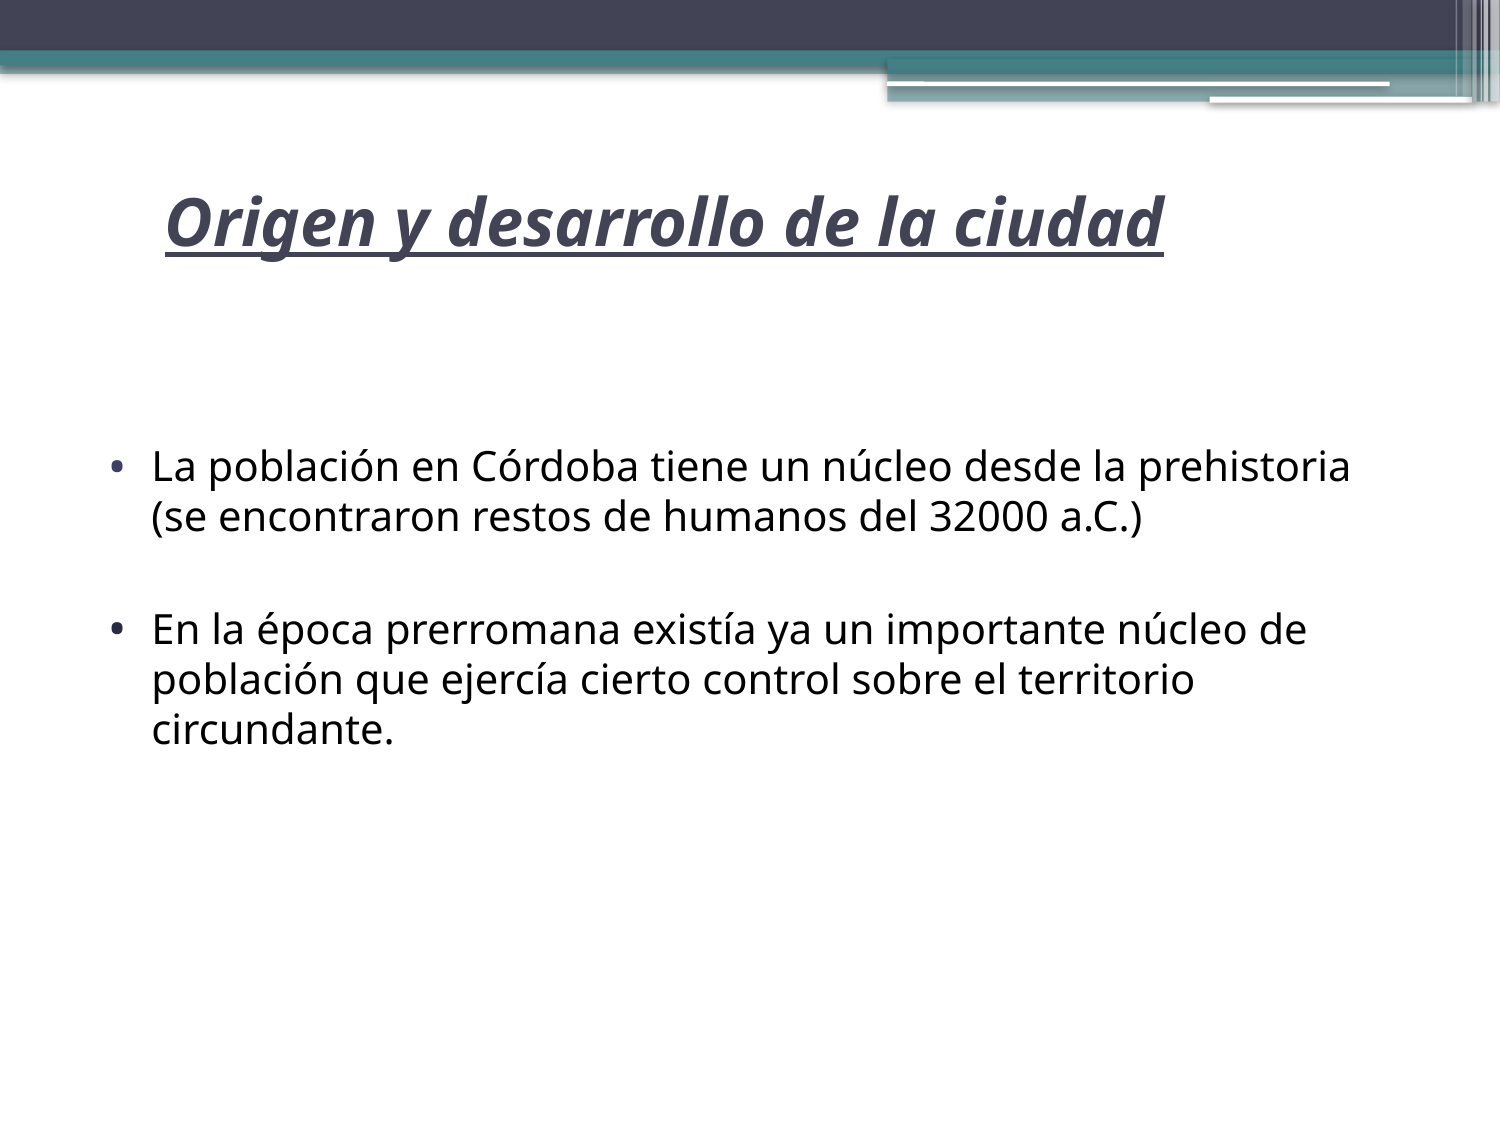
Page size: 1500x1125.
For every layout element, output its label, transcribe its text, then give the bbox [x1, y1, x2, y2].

list La población en Córdoba tiene un núcleo desde la prehistoria (se encontraron restos de humanos del 32000 a.C.) En la época prerromana existía ya un importante núcleo de población que ejercía cierto control sobre el territorio circundante. [76, 432, 1427, 827]
title Origen y desarrollo de la ciudad [150, 172, 1500, 348]
